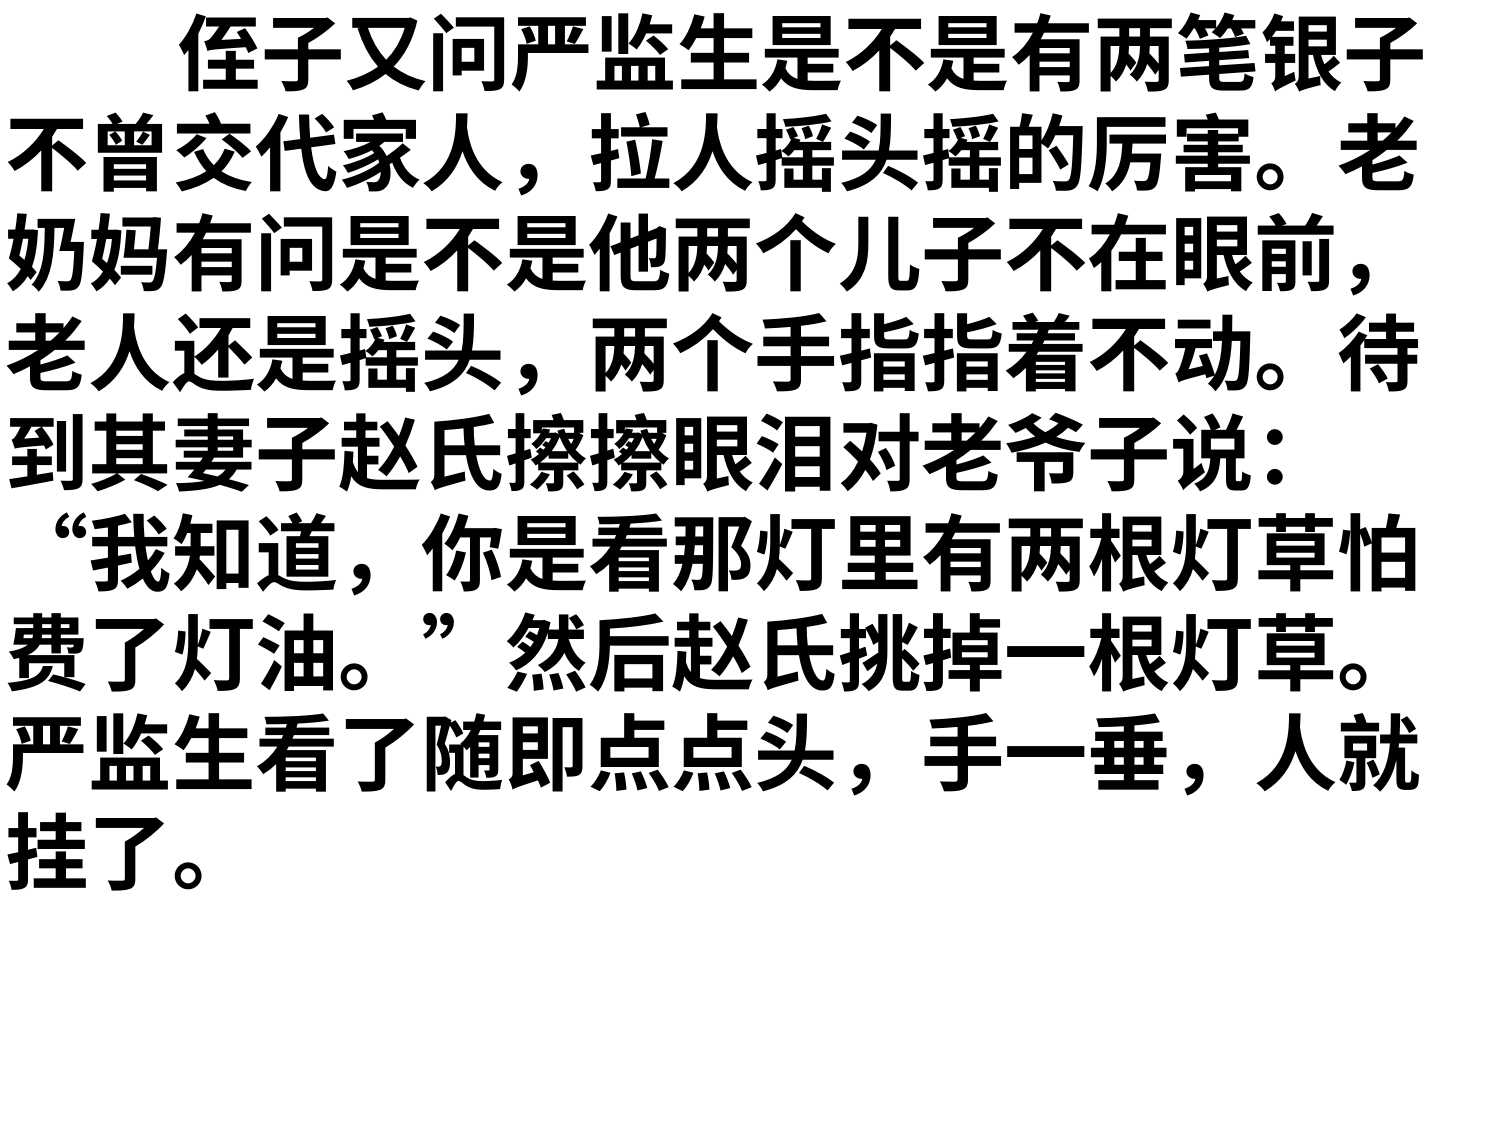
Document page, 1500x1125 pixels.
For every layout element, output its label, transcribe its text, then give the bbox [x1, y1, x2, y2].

list 侄子又问严监生是不是有两笔银子不曾交代家人，拉人摇头摇的厉害。老奶妈有问是不是他两个儿子不在眼前，老人还是摇头，两个手指指着不动。待到其妻子赵氏擦擦眼泪对老爷子说：“我知道，你是看那灯里有两根灯草怕费了灯油。”然后赵氏挑掉一根灯草。严监生看了随即点点头，手一垂，人就挂了。 [0, 0, 1500, 1122]
